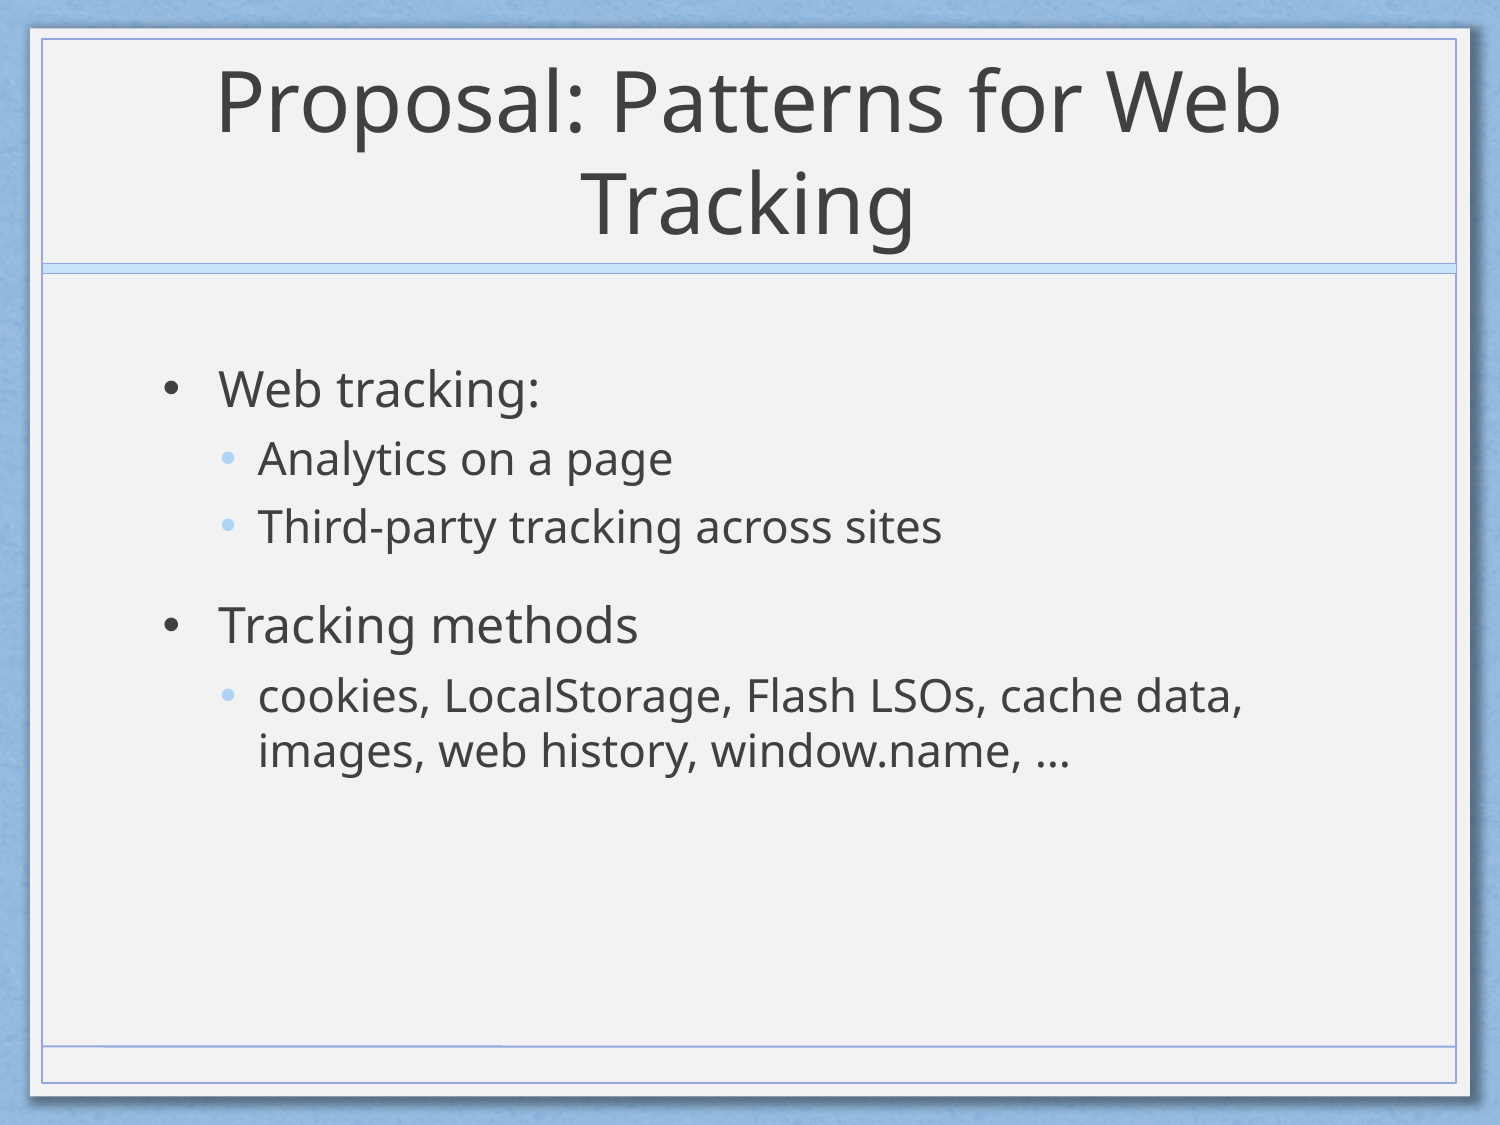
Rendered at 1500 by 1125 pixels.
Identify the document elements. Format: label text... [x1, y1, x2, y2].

title Proposal: Patterns for Web Tracking [42, 40, 1457, 260]
text_box Web tracking: Analytics on a page Third-party tracking across sites Tracking methods cookies, LocalStorage, Flash LSOs, cache data, images, web history, window.name, … [147, 349, 1353, 995]
